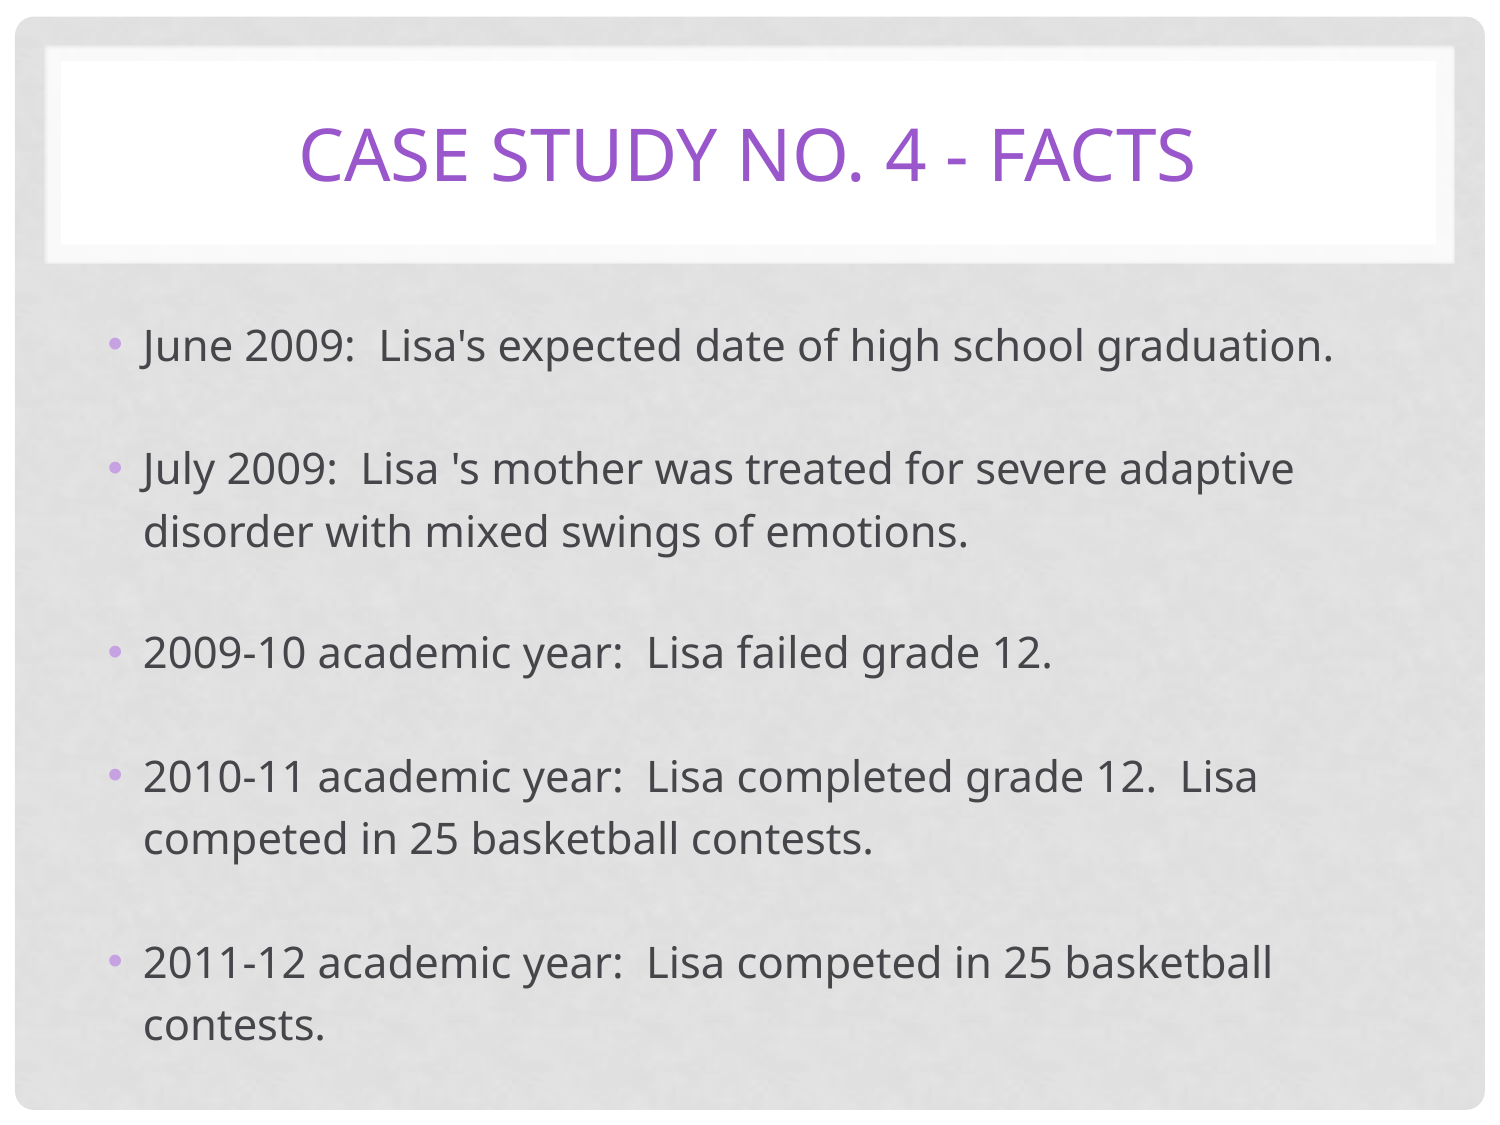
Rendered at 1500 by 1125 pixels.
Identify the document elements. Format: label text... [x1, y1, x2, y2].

list June 2009: Lisa's expected date of high school graduation. July 2009: Lisa 's mother was treated for severe adaptive disorder with mixed swings of emotions. 2009-10 academic year: Lisa failed grade 12. 2010-11 academic year: Lisa completed grade 12. Lisa competed in 25 basketball contests. 2011-12 academic year: Lisa competed in 25 basketball contests. [75, 299, 1425, 1063]
title Case study no. 4 - facts [69, 66, 1425, 238]
